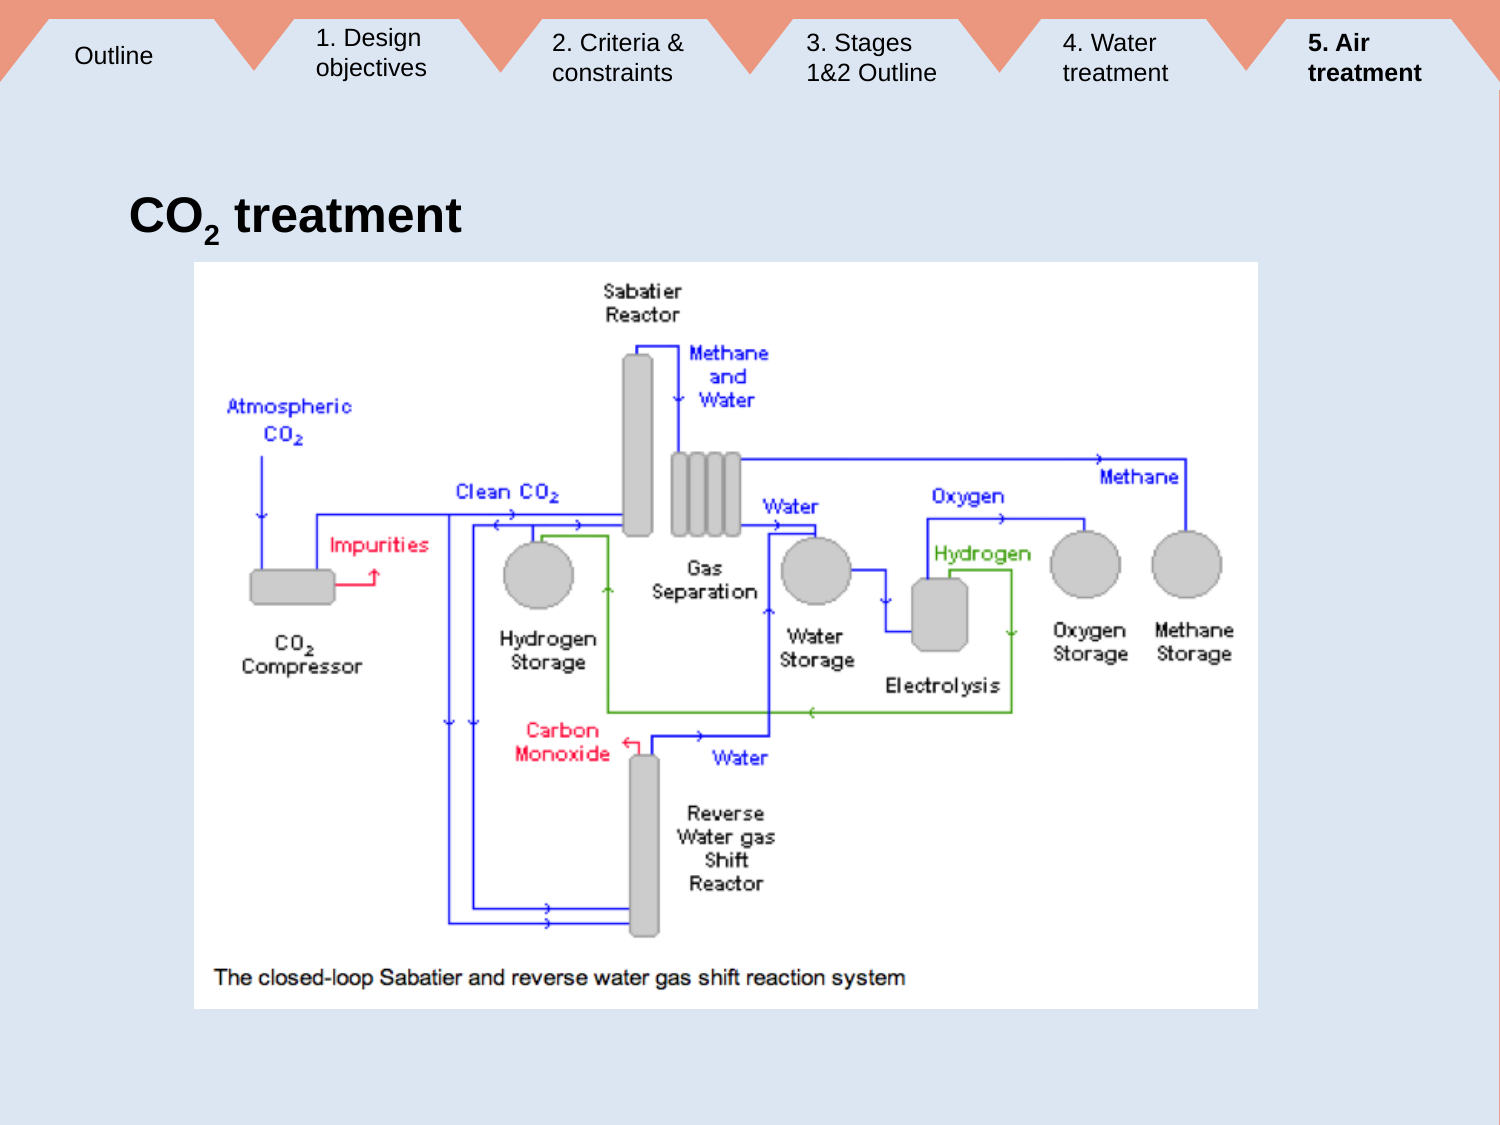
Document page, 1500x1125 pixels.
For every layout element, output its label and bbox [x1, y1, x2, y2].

list [0, 0, 1500, 1125]
picture [194, 261, 1259, 1009]
